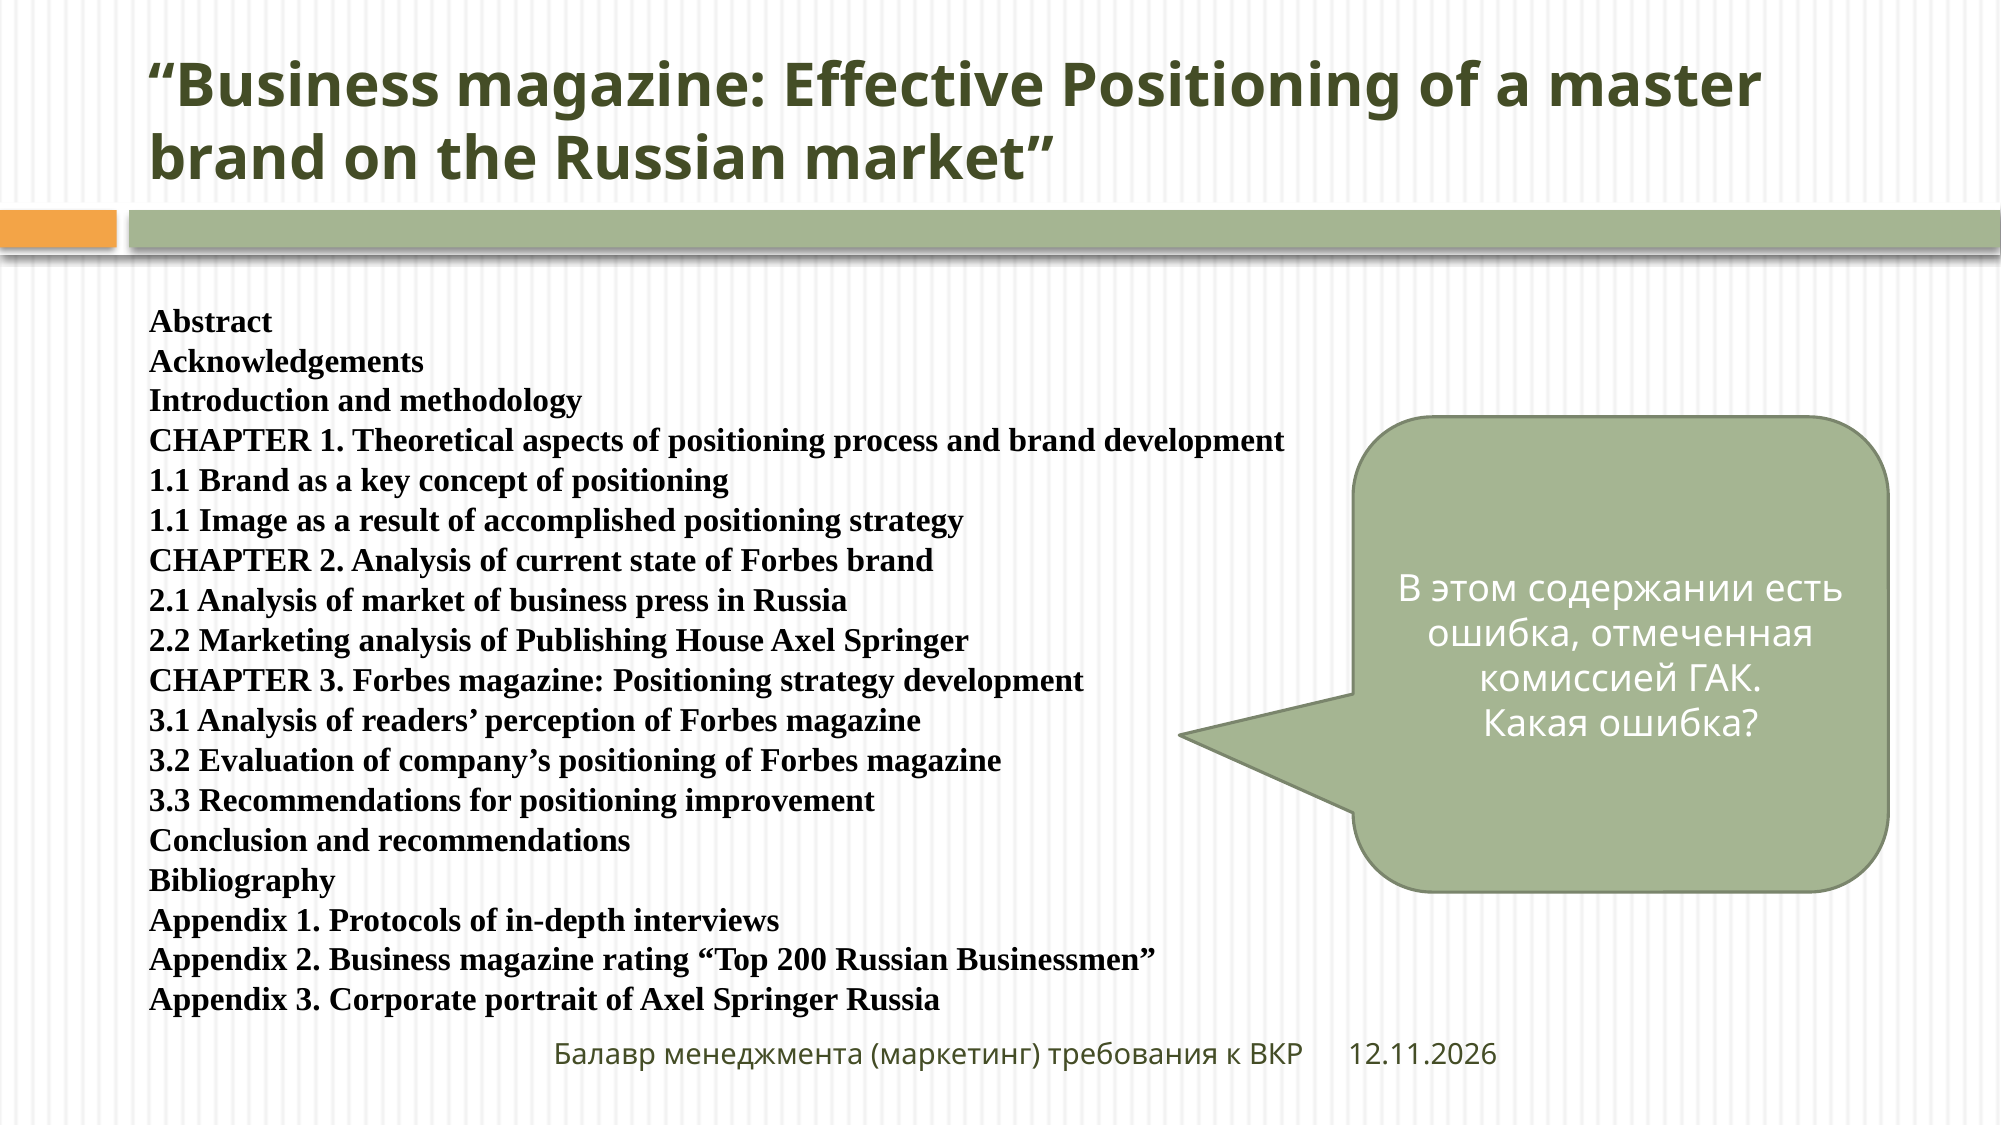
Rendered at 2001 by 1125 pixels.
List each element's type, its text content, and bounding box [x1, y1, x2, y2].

title “Business magazine: Effective Positioning of a master brand on the Russian market” [133, 37, 1918, 200]
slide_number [1333, 1025, 1917, 1085]
text_box В этом содержании есть ошибка, отмеченная комиссией ГАК. Какая ошибка? [1177, 415, 1890, 894]
footer Балавр менеджмента (маркетинг) требования к ВКР [133, 1024, 1319, 1085]
list Abstract Acknowledgements Introduction and methodology CHAPTER 1. Theoretical aspects of positioning process and brand development 1.1 Brand as a key concept of positioning 1.1 Image as a result of accomplished positioning strategy CHAPTER 2. Analysis of current state of Forbes brand 2.1 Analysis of market of business press in Russia 2.2 Marketing analysis of Publishing House Axel Springer CHAPTER 3. Forbes magazine: Positioning strategy development 3.1 Analysis of readers’ perception of Forbes magazine 3.2 Evaluation of company’s positioning of Forbes magazine 3.3 Recommendations for positioning improvement Conclusion and recommendations Bibliography Appendix 1. Protocols of in-depth interviews Appendix 2. Business magazine rating “Top 200 Russian Businessmen” Appendix 3. Corporate portrait of Axel Springer Russia [133, 291, 1316, 1024]
